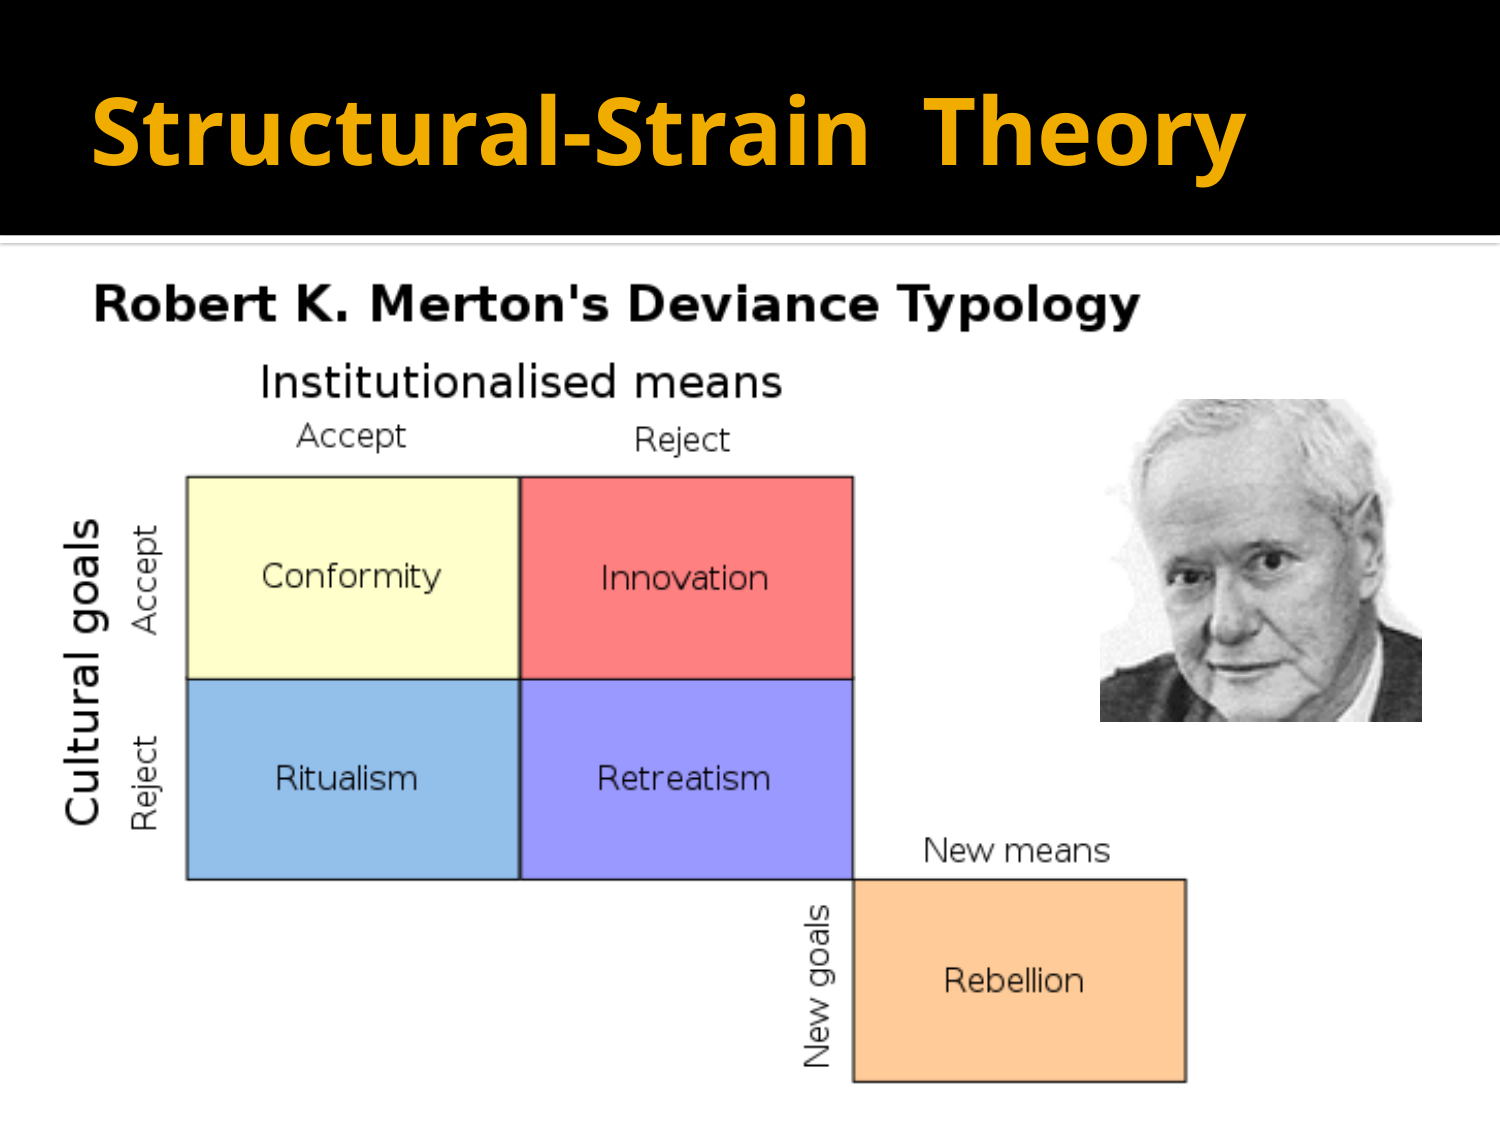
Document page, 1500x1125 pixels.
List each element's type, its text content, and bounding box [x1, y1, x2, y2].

title Structural-Strain Theory [75, 25, 1425, 231]
picture [37, 262, 1422, 1098]
